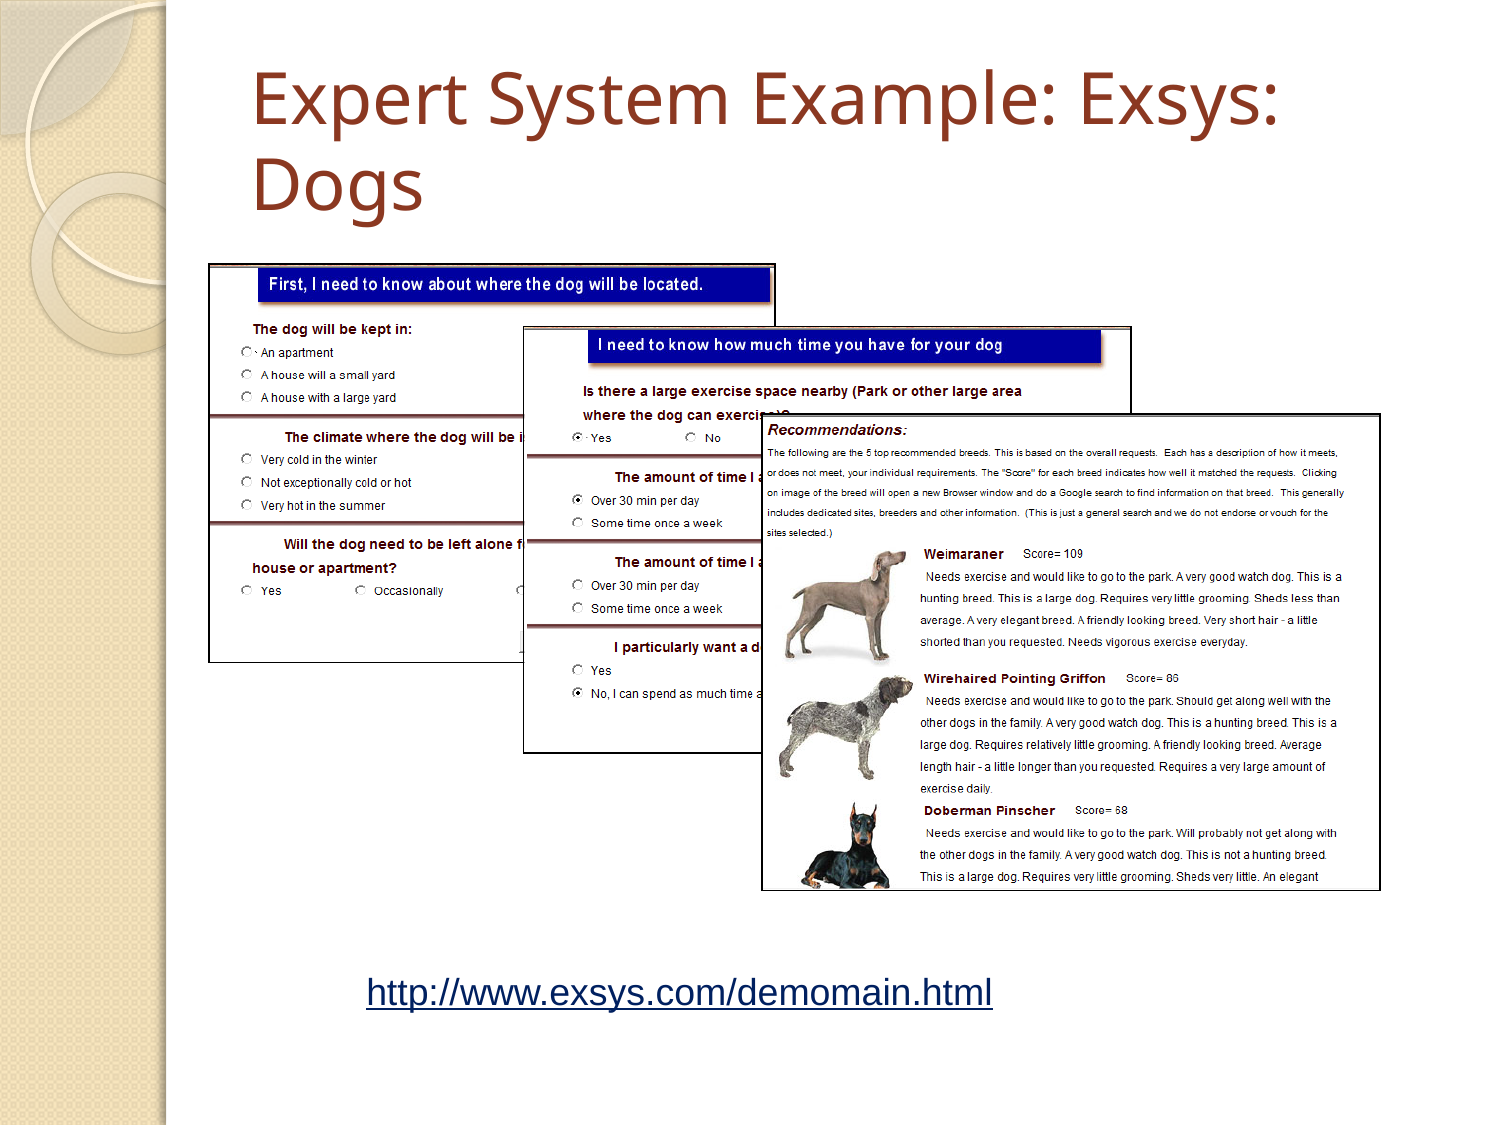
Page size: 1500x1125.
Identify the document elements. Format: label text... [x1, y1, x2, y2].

picture [209, 264, 1380, 890]
title Expert System Example: Exsys: Dogs [235, 45, 1466, 233]
text_box http://www.exsys.com/demomain.html [351, 961, 1008, 1021]
